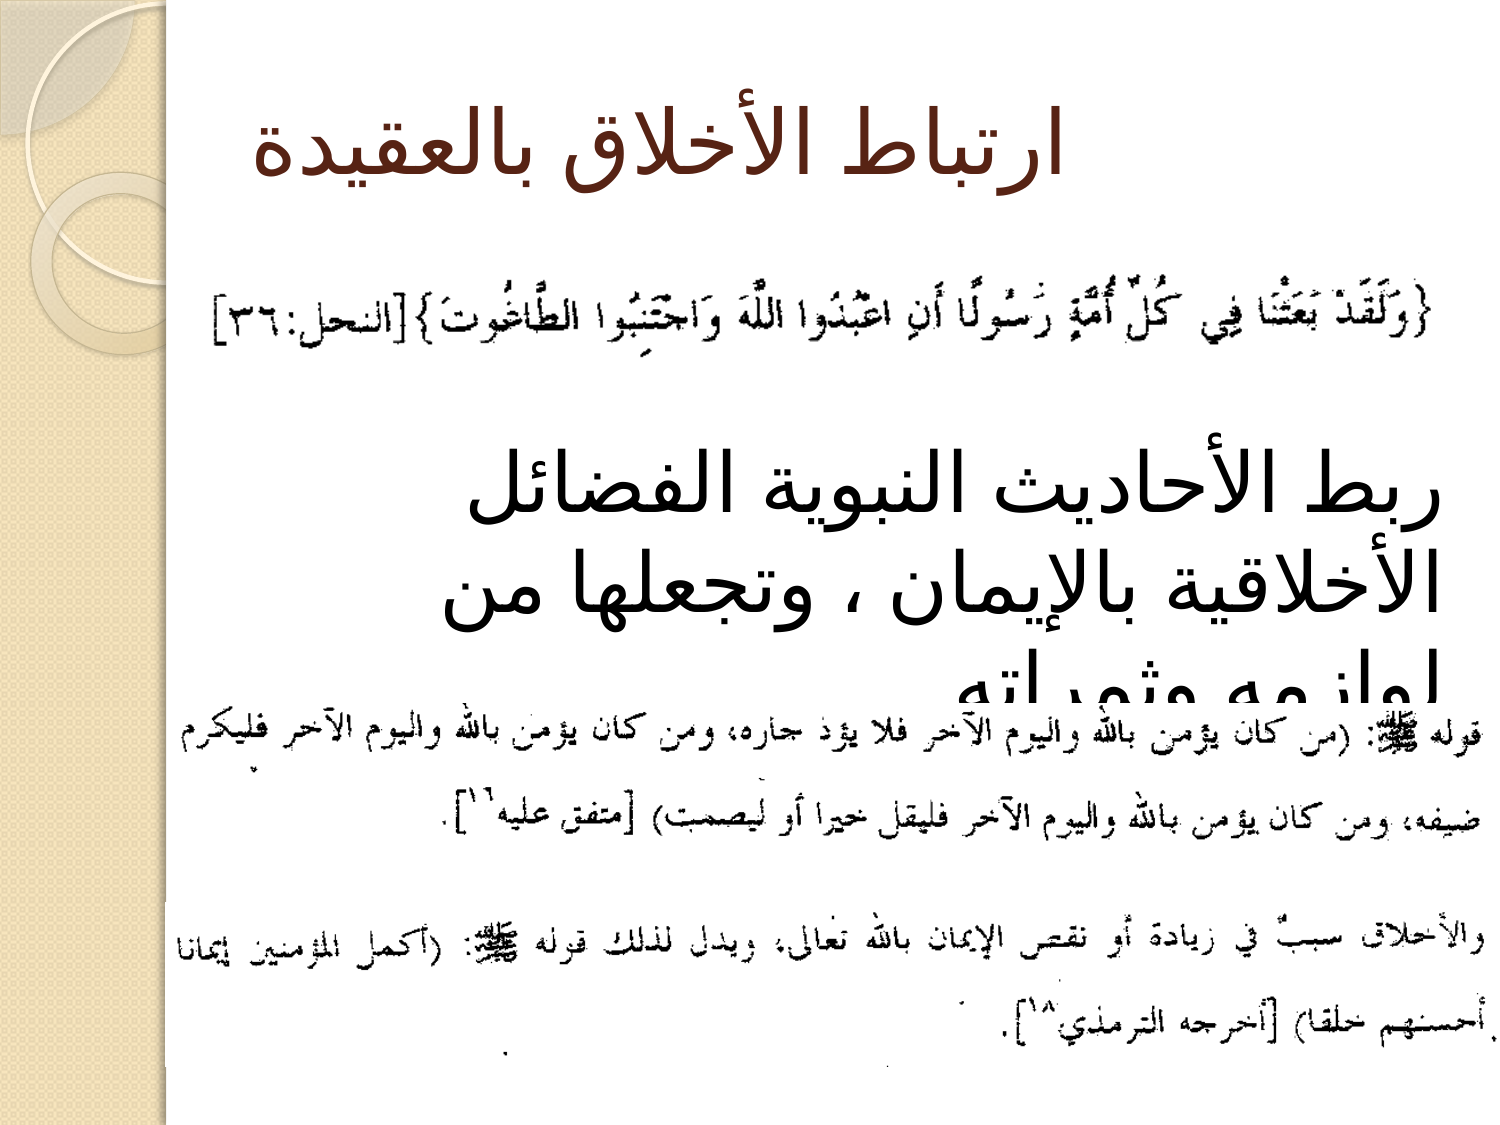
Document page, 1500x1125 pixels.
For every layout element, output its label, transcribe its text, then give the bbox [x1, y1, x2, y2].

picture [165, 902, 1500, 1067]
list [210, 269, 1442, 360]
text_box ربط الأحاديث النبوية الفضائل الأخلاقية بالإيمان ، وتجعلها من لوازمه وثمراته [257, 421, 1460, 700]
picture [170, 702, 1500, 844]
title ارتباط الأخلاق بالعقيدة [235, 45, 1466, 233]
